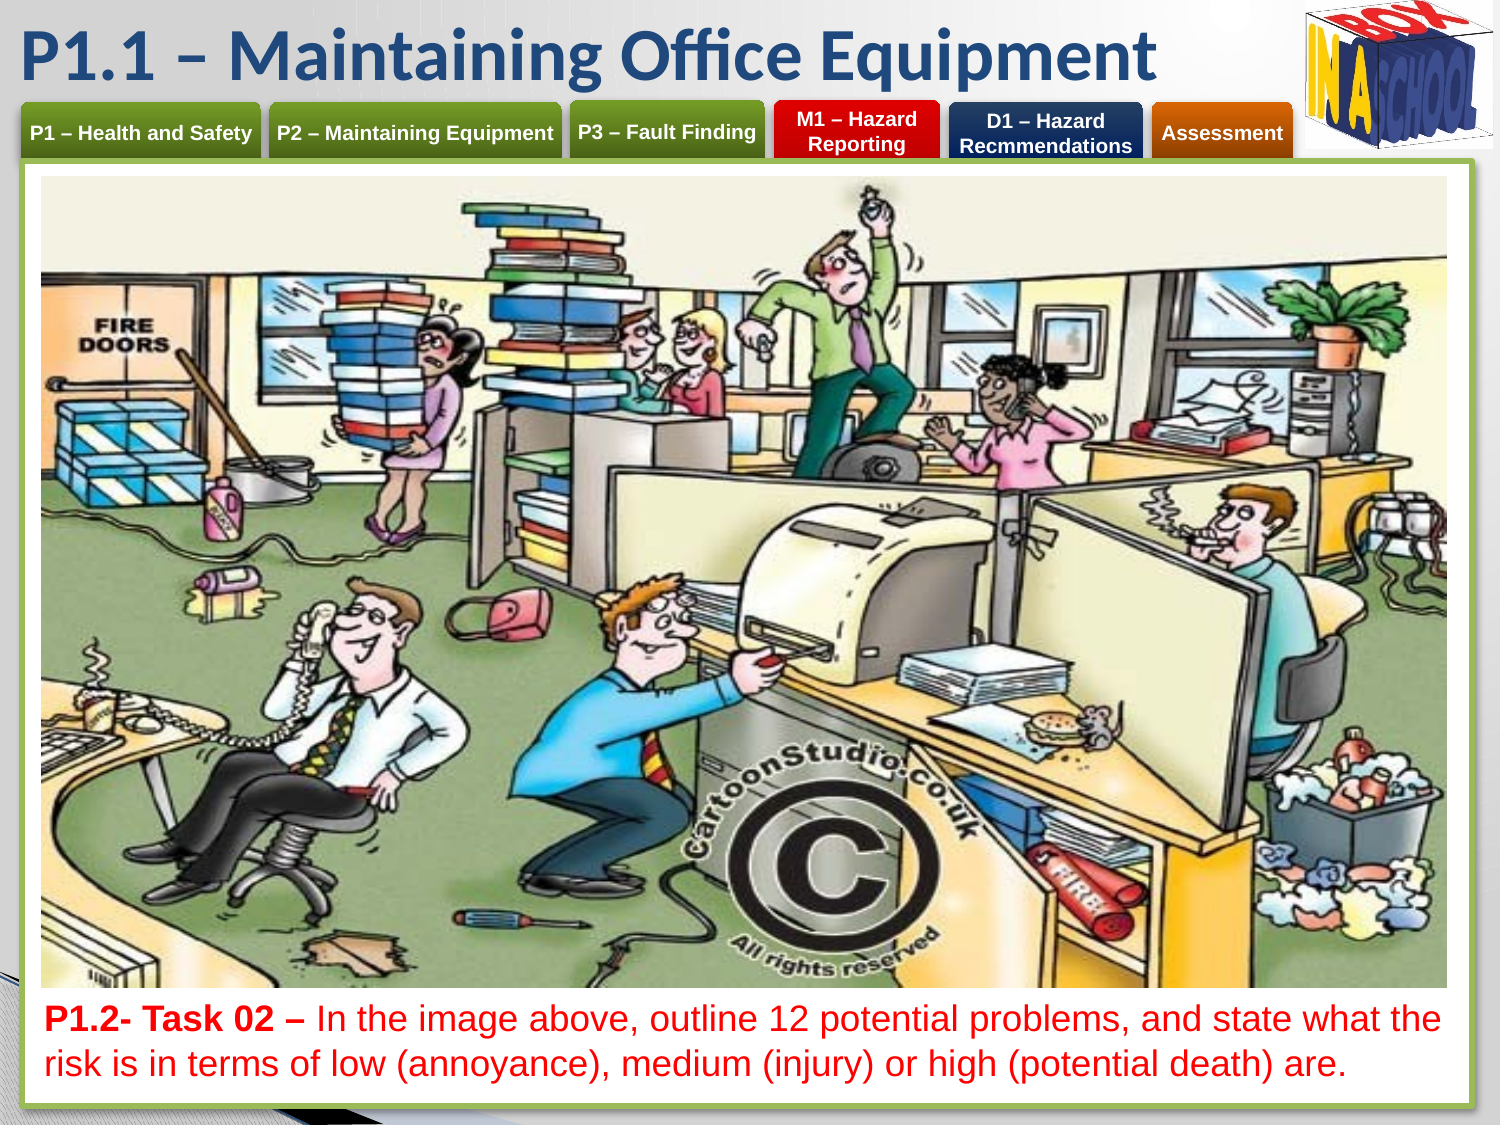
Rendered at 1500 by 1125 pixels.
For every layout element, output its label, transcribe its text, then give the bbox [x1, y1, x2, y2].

picture [41, 176, 1448, 988]
text_box P1.2- Task 02 – In the image above, outline 12 potential problems, and state what the risk is in terms of low (annoyance), medium (injury) or high (potential death) are. [29, 987, 1459, 1091]
title P1.1 – Maintaining Office Equipment [5, 0, 1270, 102]
picture [1305, 0, 1494, 149]
picture [281, 1114, 303, 1125]
